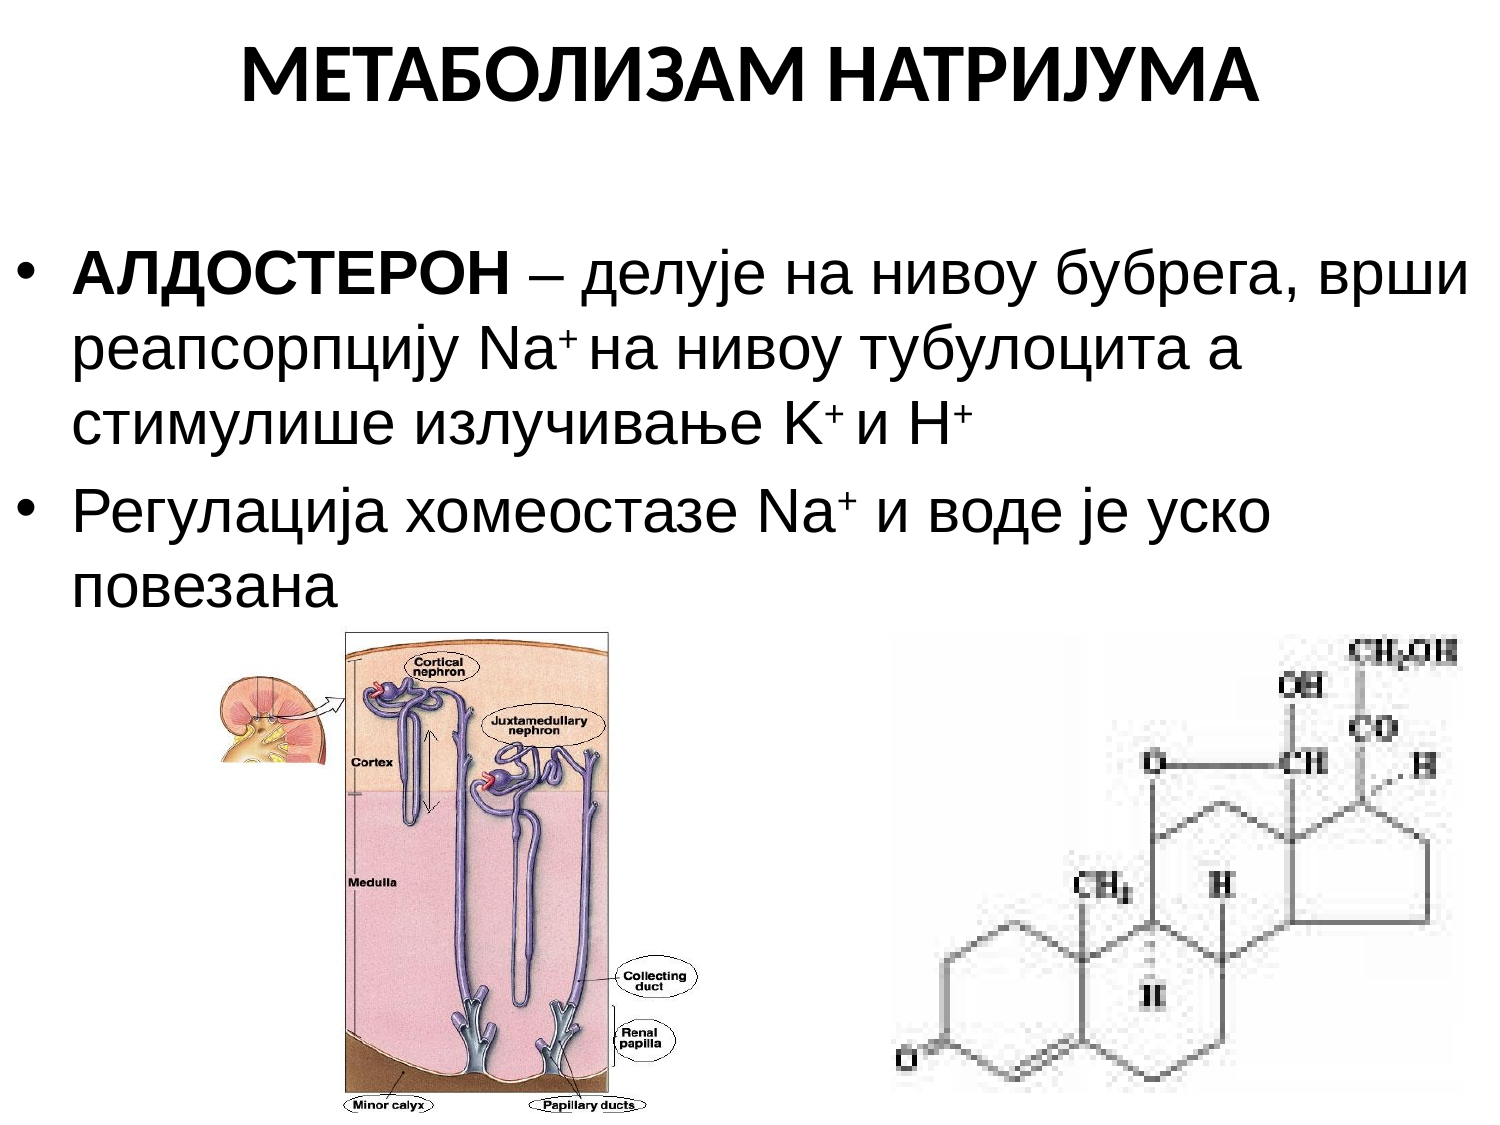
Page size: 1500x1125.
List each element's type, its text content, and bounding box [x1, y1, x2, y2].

text_box МЕТАБОЛИЗАМ НАТРИЈУМА [112, 0, 1388, 125]
list АЛДОСТЕРОН – делује на нивоу бубрега, врши реапсорпцију Na+ на нивоу тубулоцита а стимулише излучивање K+ и H+ Регулација хомеостазе Na+ и воде је уско повезана [0, 224, 1500, 663]
picture [891, 634, 1463, 1093]
picture [62, 626, 814, 1113]
